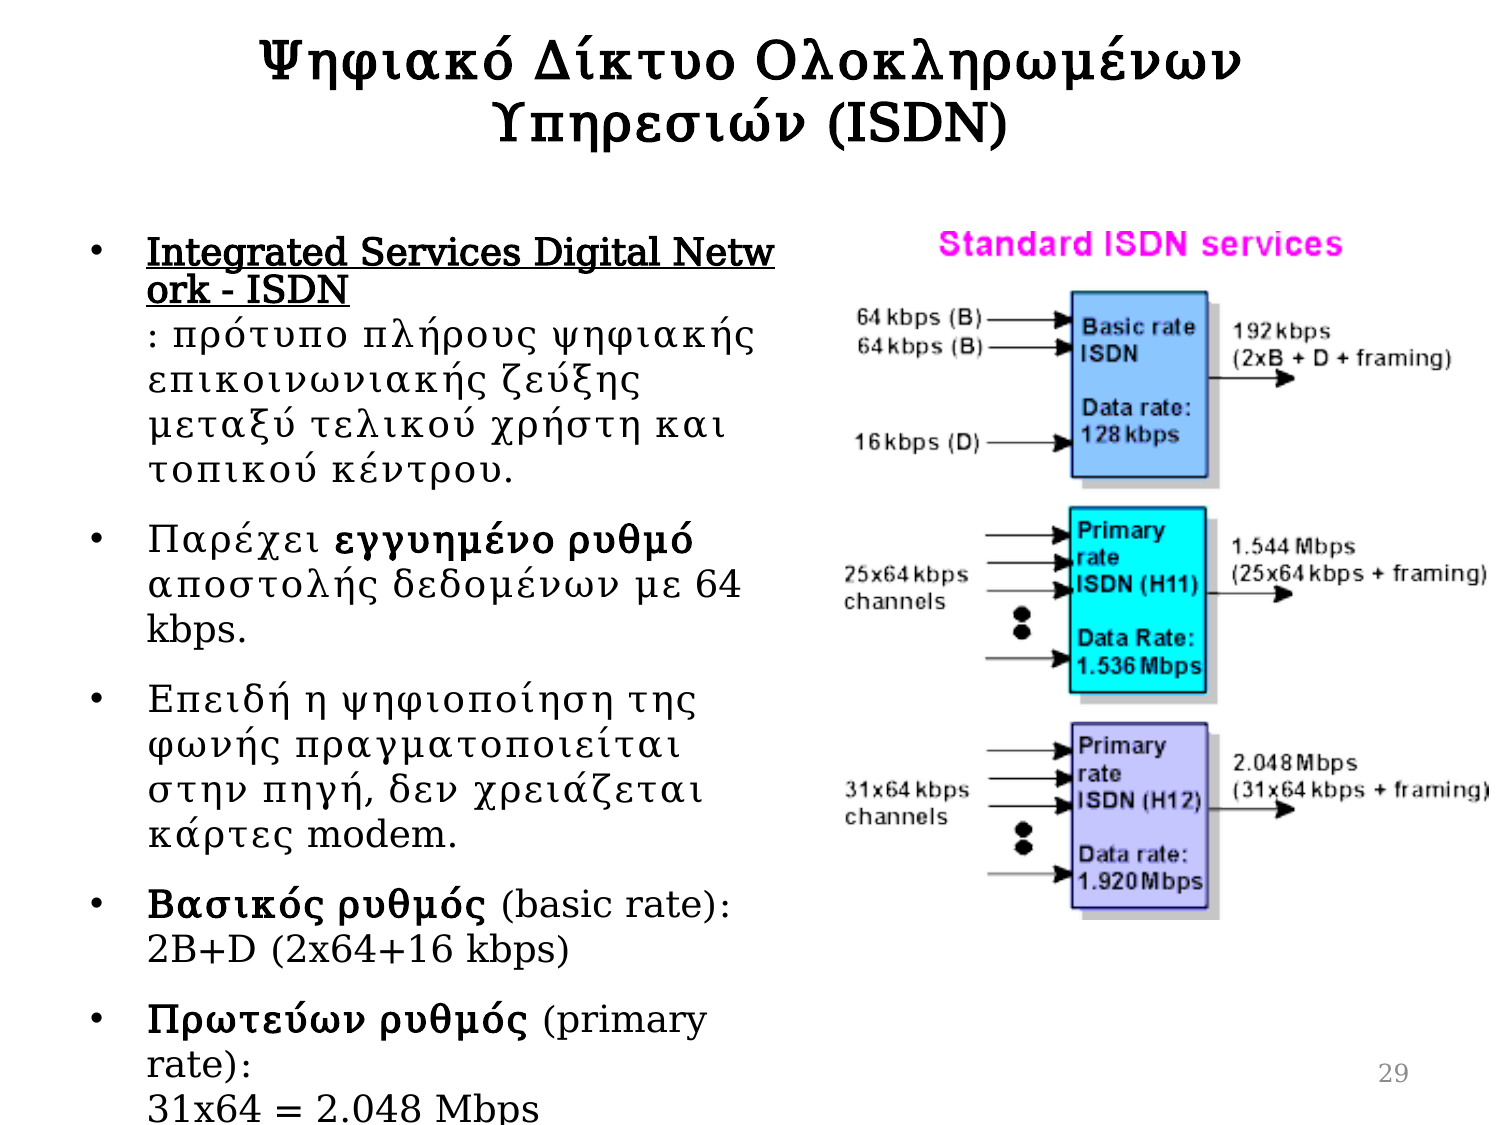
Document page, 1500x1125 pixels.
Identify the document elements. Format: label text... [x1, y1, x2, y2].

list Integrated Services Digital Network - ISDN: πρότυπο πλήρους ψηφιακής επικοινωνιακής ζεύξης μεταξύ τελικού χρήστη και τοπικού κέντρου. Παρέχει εγγυημένο ρυθμό αποστολής δεδομένων με 64 kbps. Επειδή η ψηφιοποίηση της φωνής πραγματοποιείται στην πηγή, δεν χρειάζεται κάρτες modem. Βασικός ρυθμός (basic rate): 2B+D (2x64+16 kbps) Πρωτεύων ρυθμός (primary rate): 31x64 = 2.048 Mbps [75, 219, 809, 1071]
title Ψηφιακό Δίκτυο Ολοκληρωμένων Υπηρεσιών (ISDN) [75, 19, 1425, 159]
slide_number 29 [1222, 1042, 1425, 1103]
picture [844, 231, 1490, 920]
